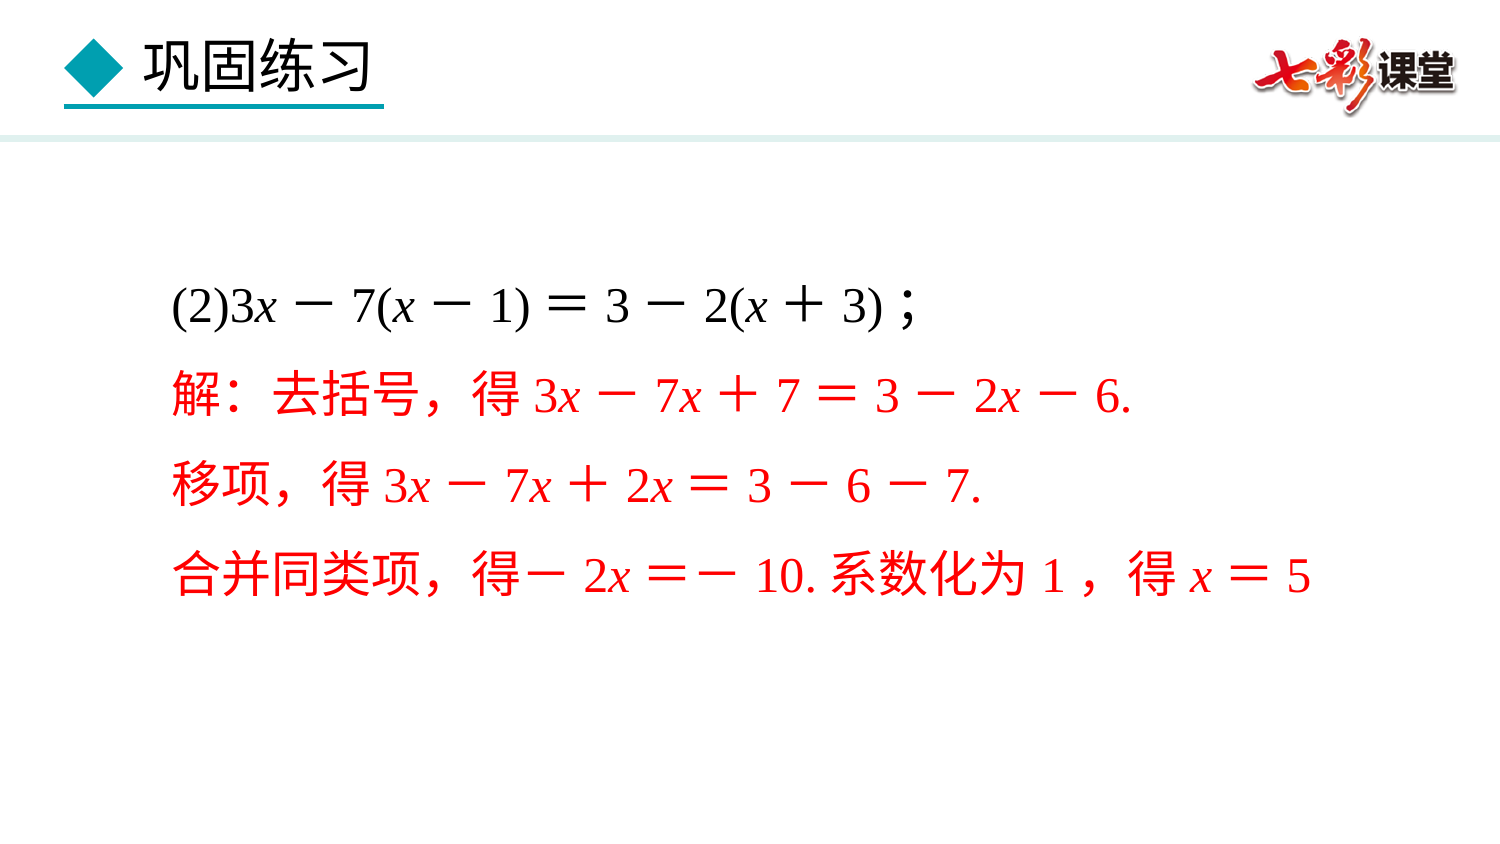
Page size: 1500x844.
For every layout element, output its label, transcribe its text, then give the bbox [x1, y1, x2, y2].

picture [1249, 32, 1461, 118]
text_box (2)3x－7(x－1)＝3－2(x＋3)； 解：去括号，得3x－7x＋7＝3－2x－6. 移项，得3x－7x＋2x＝3－6－7. 合并同类项，得－2x＝－10.系数化为1，得x＝5 [156, 234, 1500, 610]
